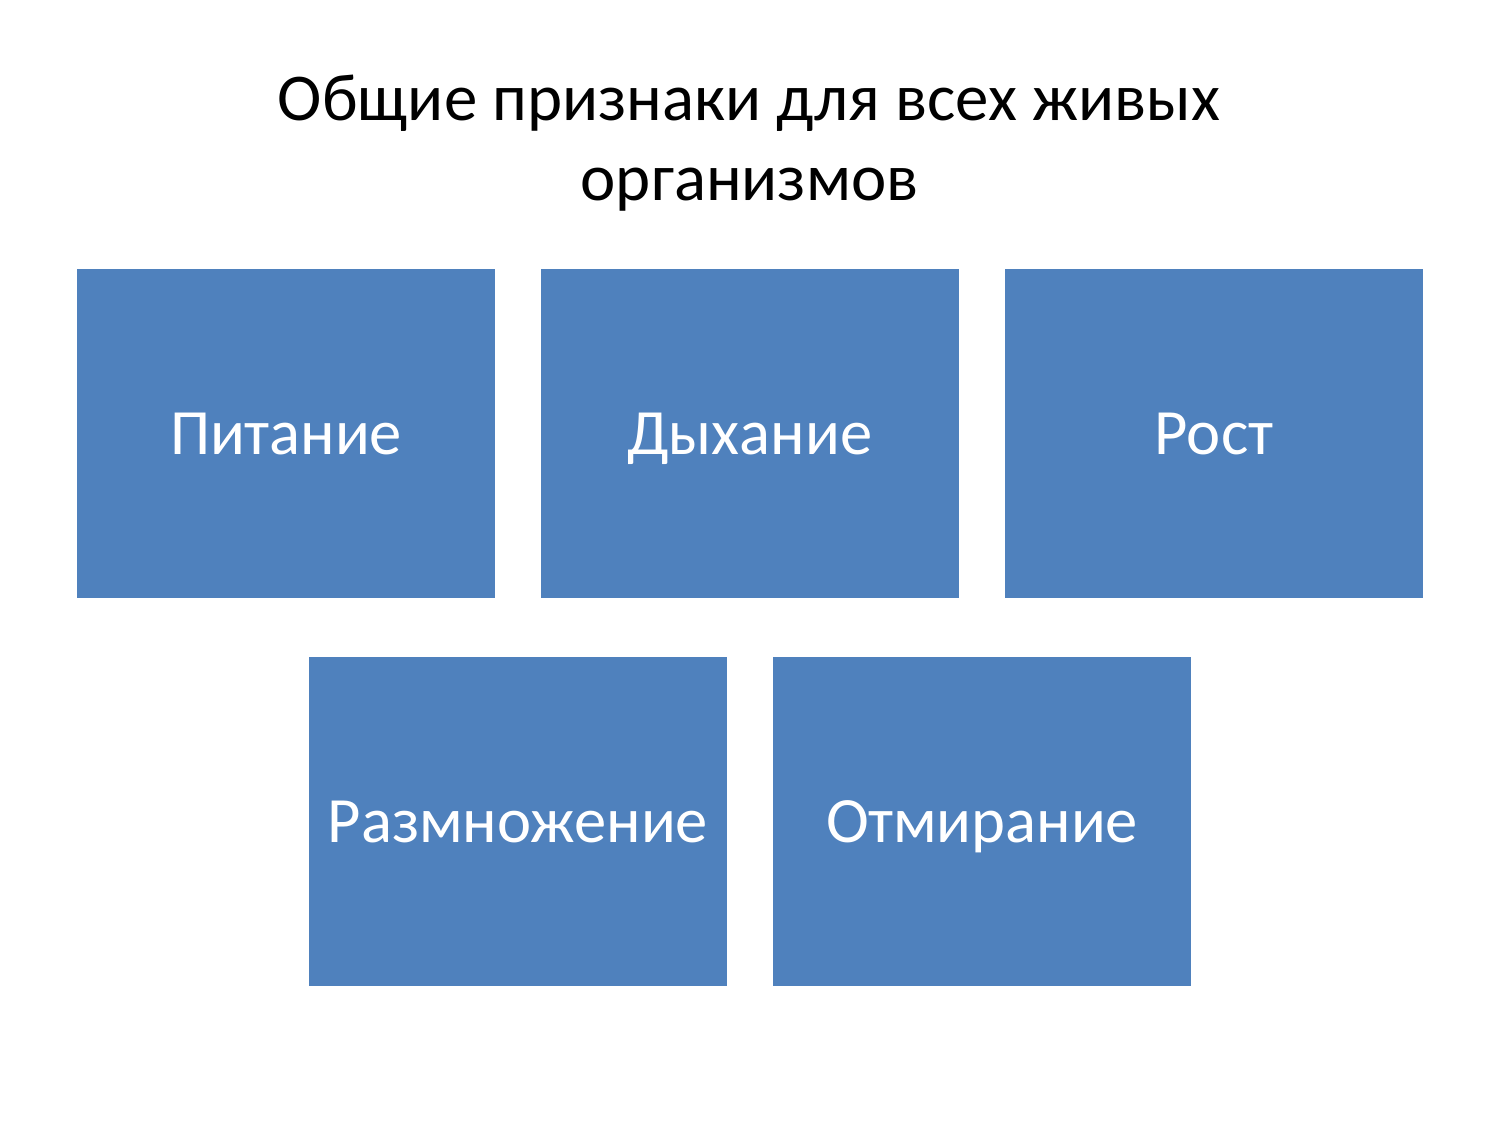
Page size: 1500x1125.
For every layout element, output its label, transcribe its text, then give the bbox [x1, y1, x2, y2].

text_box Дыхание [537, 265, 963, 602]
text_box Размножение [305, 653, 731, 990]
title Общие признаки для всех живых организмов [74, 44, 1426, 303]
text_box Рост [1001, 265, 1427, 602]
text_box Питание [73, 265, 499, 602]
text_box Отмирание [769, 653, 1195, 990]
